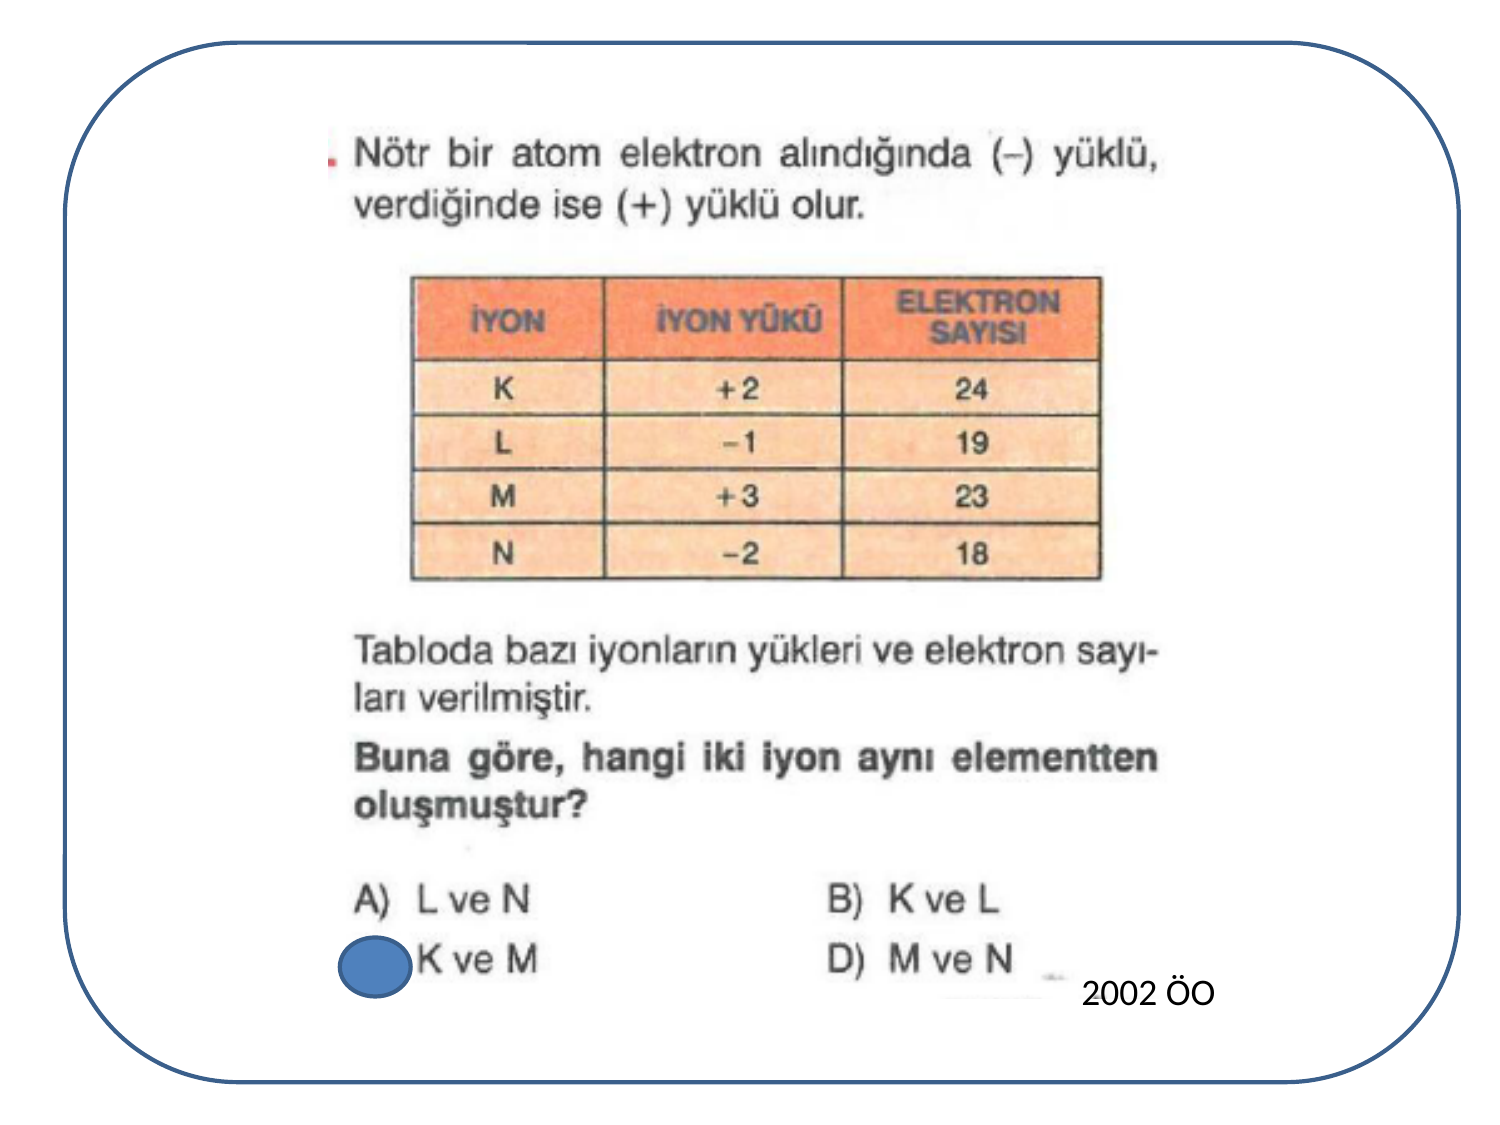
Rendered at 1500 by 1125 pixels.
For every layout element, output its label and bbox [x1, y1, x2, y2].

text_box [62, 40, 1461, 1085]
picture [327, 116, 1215, 999]
